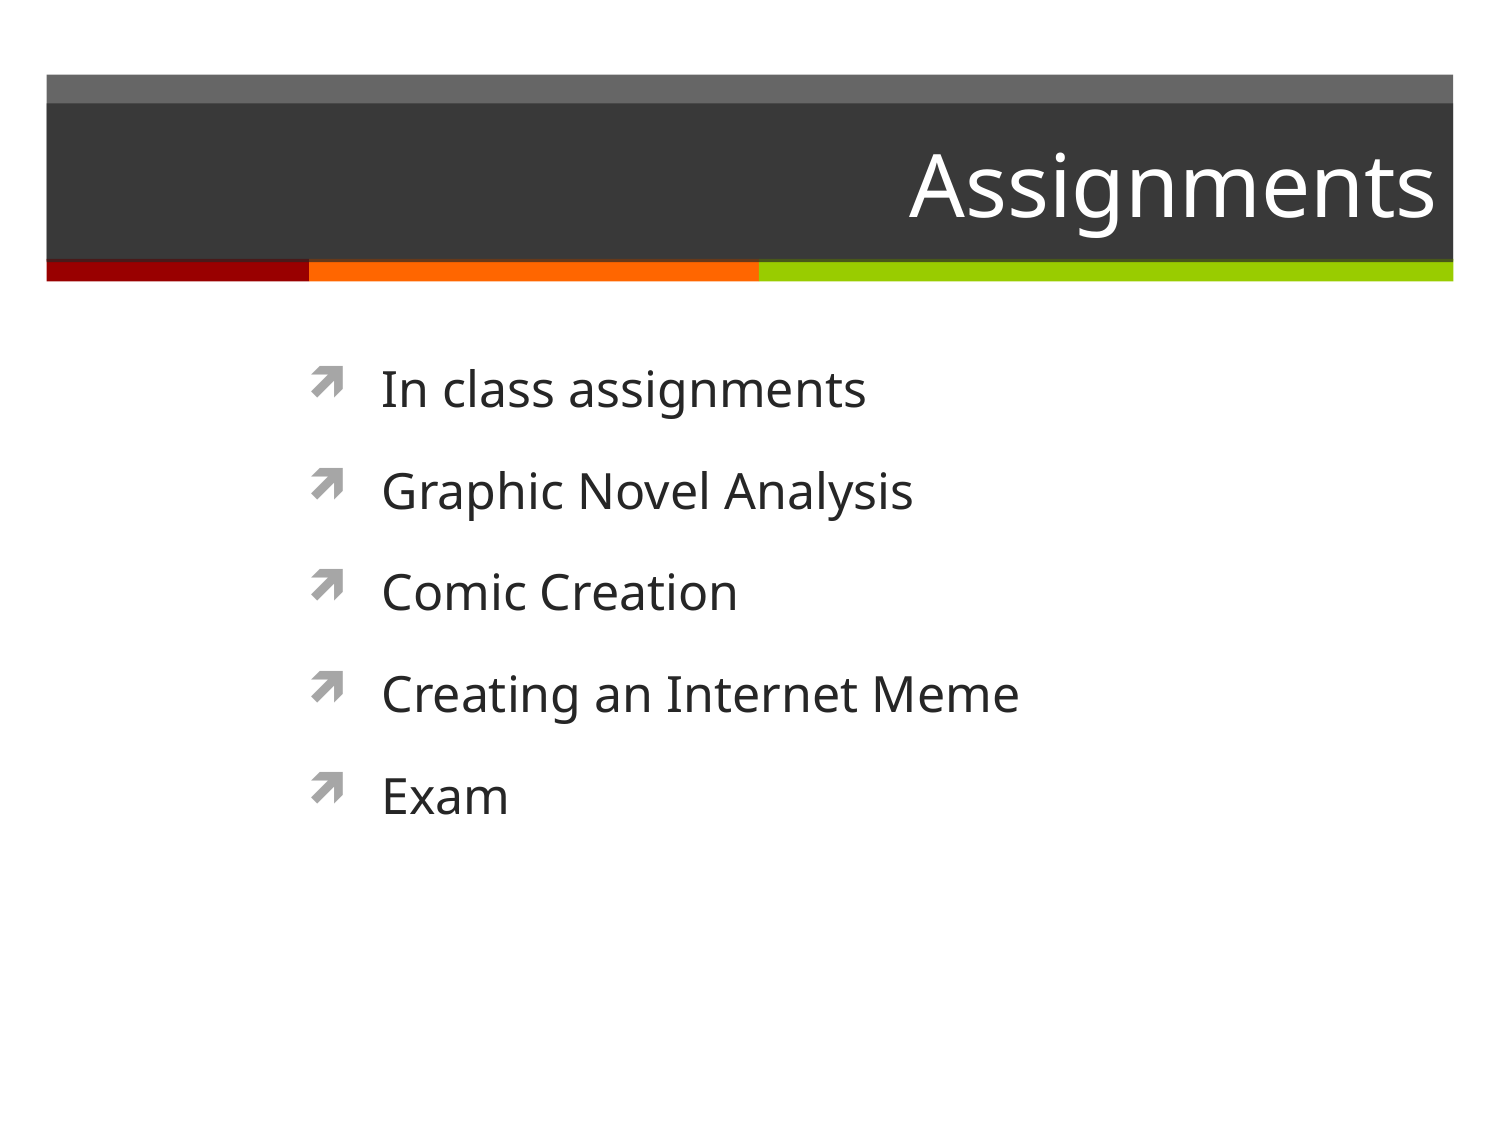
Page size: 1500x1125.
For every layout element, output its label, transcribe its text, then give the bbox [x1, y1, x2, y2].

list In class assignments Graphic Novel Analysis Comic Creation Creating an Internet Meme Exam [292, 350, 1454, 1005]
title Assignments [46, 103, 1454, 263]
